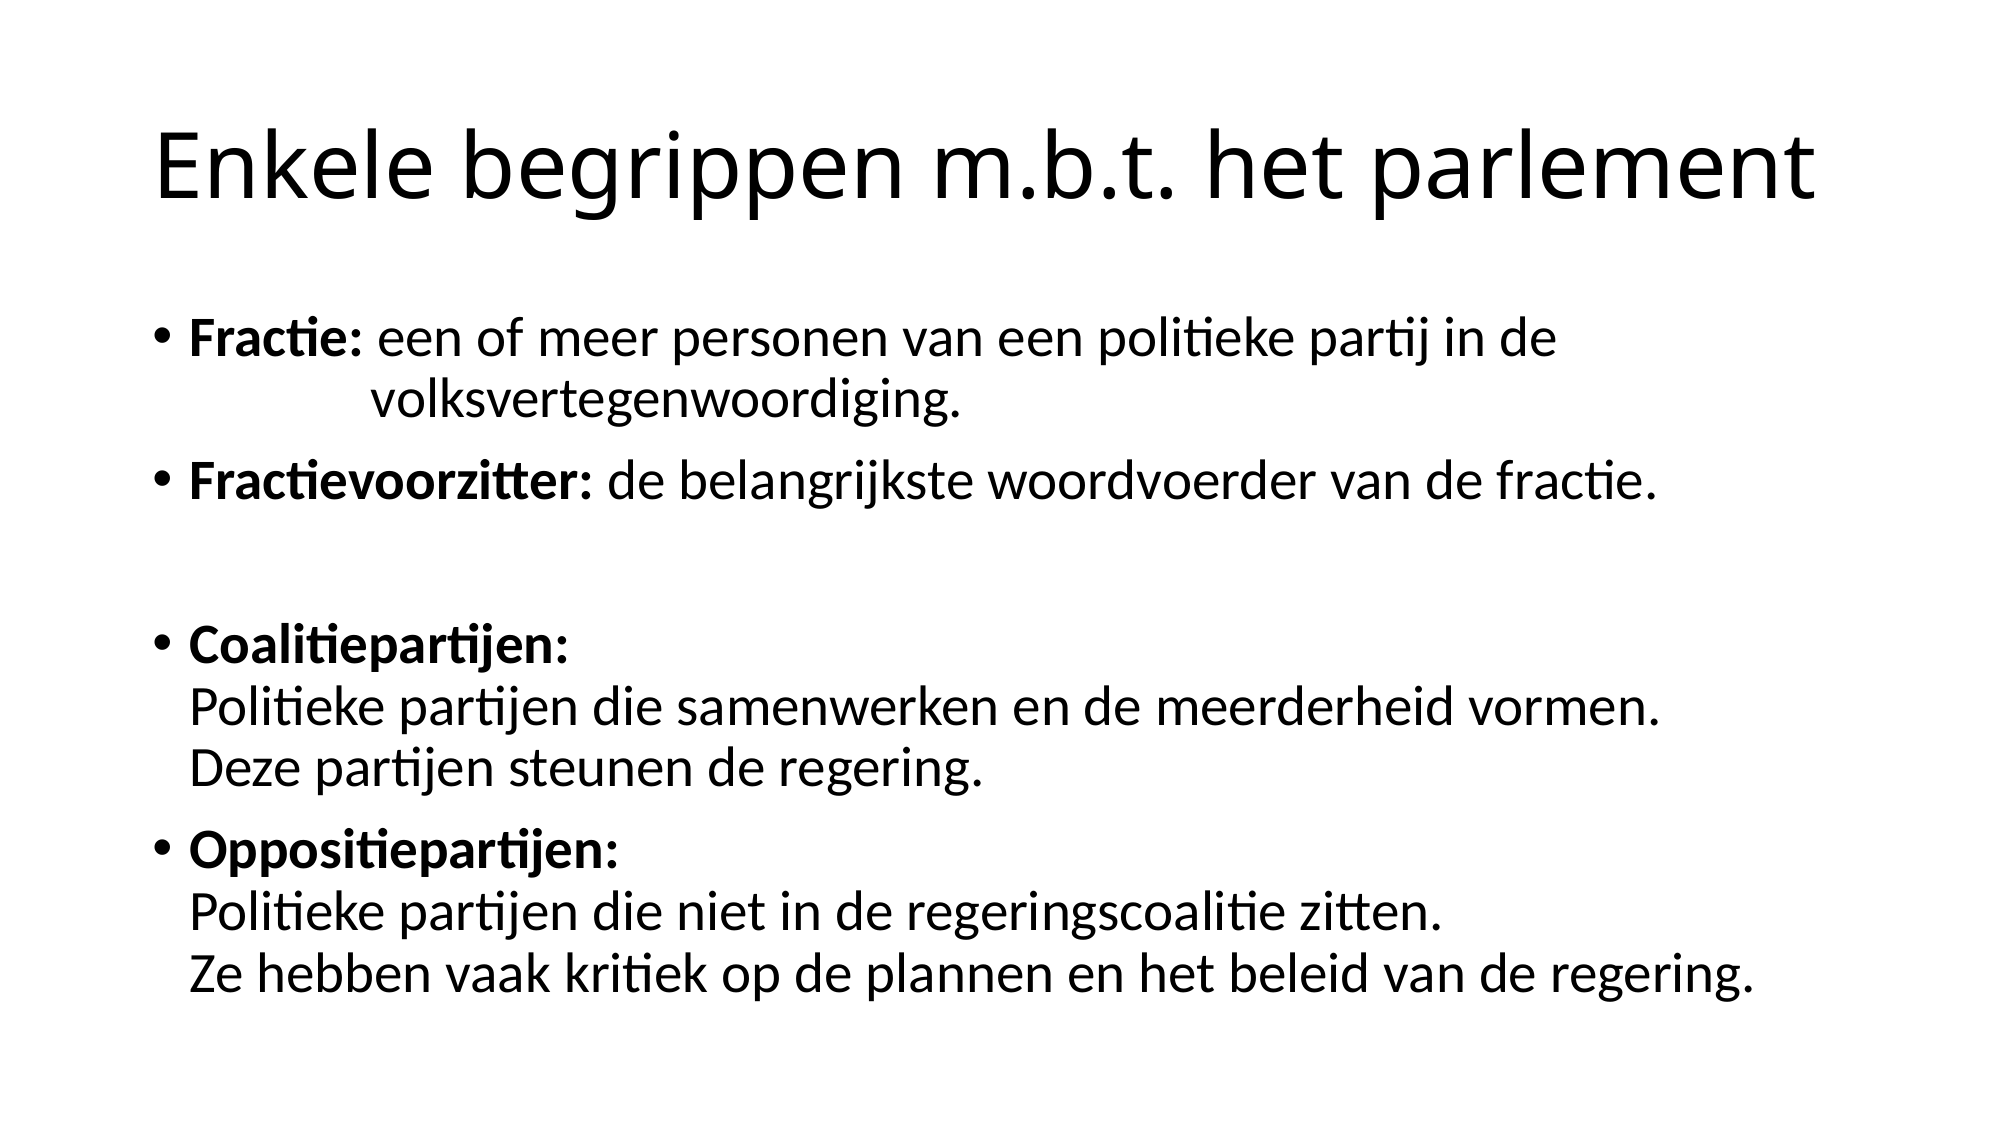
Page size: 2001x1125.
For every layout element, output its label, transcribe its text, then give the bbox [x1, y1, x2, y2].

title Enkele begrippen m.b.t. het parlement [137, 59, 1863, 278]
list Fractie: een of meer personen van een politieke partij in de volksvertegenwoordiging. Fractievoorzitter: de belangrijkste woordvoerder van de fractie. Coalitiepartijen: Politieke partijen die samenwerken en de meerderheid vormen. Deze partijen steunen de regering. Oppositiepartijen: Politieke partijen die niet in de regeringscoalitie zitten. Ze hebben vaak kritiek op de plannen en het beleid van de regering. [137, 299, 1863, 1014]
